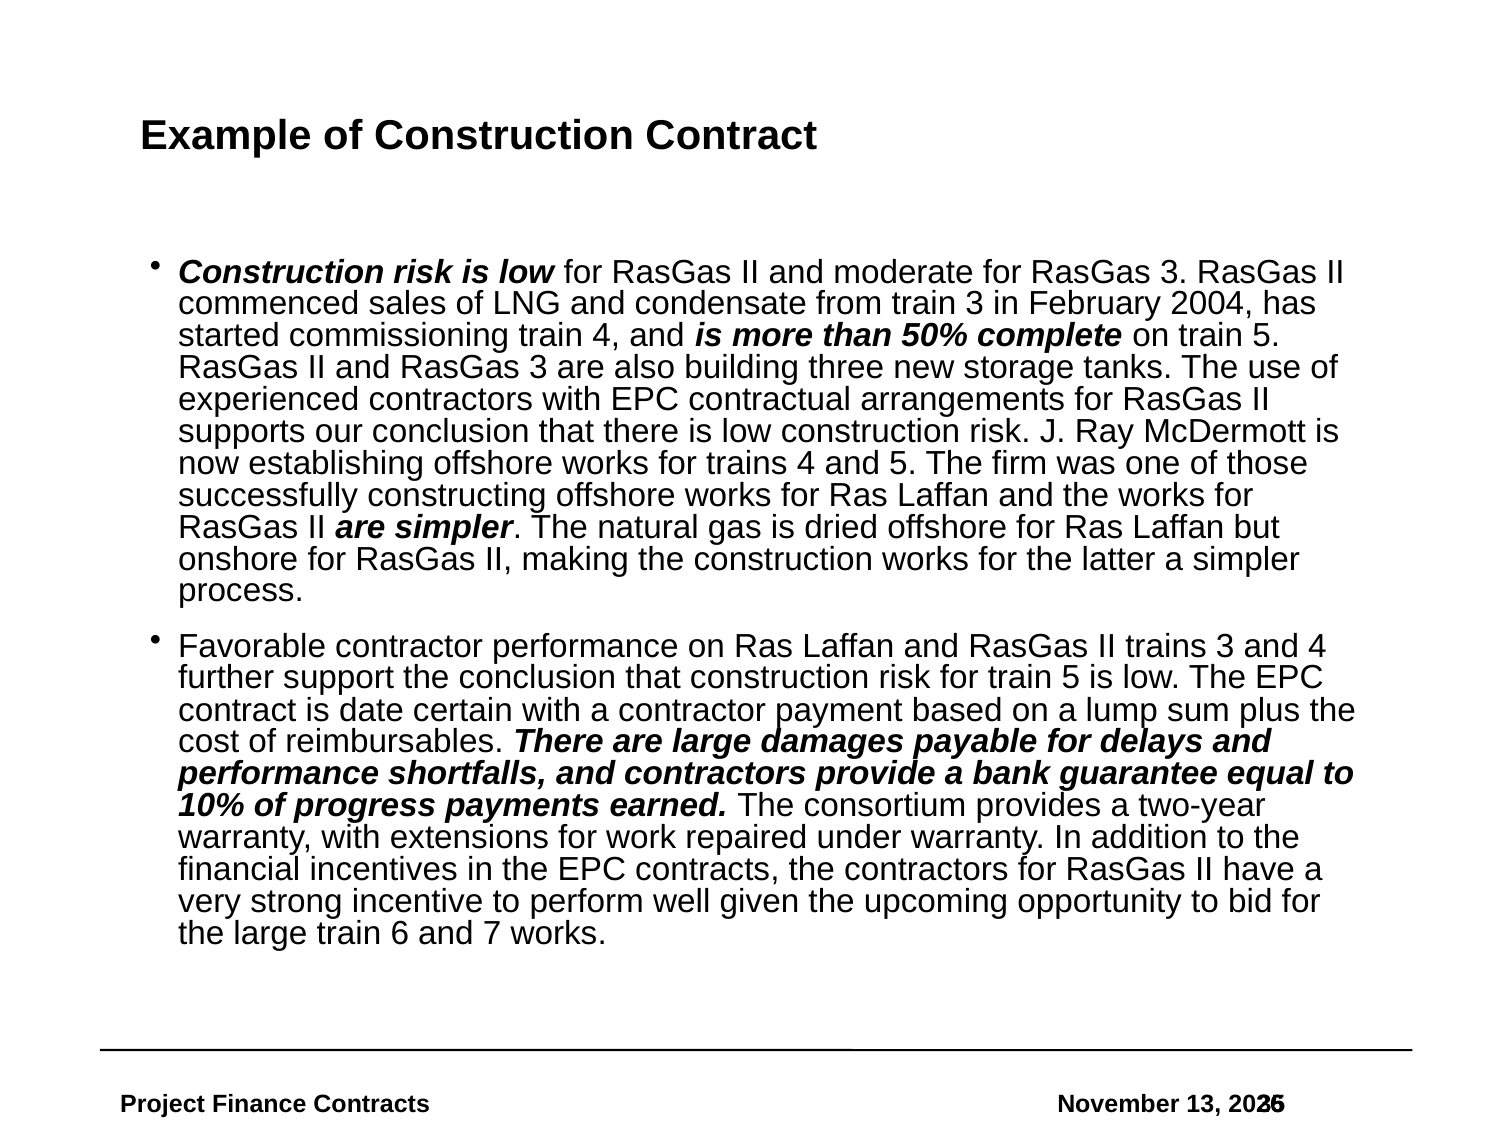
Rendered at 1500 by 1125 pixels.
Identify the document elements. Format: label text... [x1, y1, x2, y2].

title Example of Construction Contract [124, 99, 1288, 226]
list Construction risk is low for RasGas II and moderate for RasGas 3. RasGas II commenced sales of LNG and condensate from train 3 in February 2004, has started commissioning train 4, and is more than 50% complete on train 5. RasGas II and RasGas 3 are also building three new storage tanks. The use of experienced contractors with EPC contractual arrangements for RasGas II supports our conclusion that there is low construction risk. J. Ray McDermott is now establishing offshore works for trains 4 and 5. The firm was one of those successfully constructing offshore works for Ras Laffan and the works for RasGas II are simpler. The natural gas is dried offshore for Ras Laffan but onshore for RasGas II, making the construction works for the latter a simpler process. Favorable contractor performance on Ras Laffan and RasGas II trains 3 and 4 further support the conclusion that construction risk for train 5 is low. The EPC contract is date certain with a contractor payment based on a lump sum plus the cost of reimbursables. There are large damages payable for delays and performance shortfalls, and contractors provide a bank guarantee equal to 10% of progress payments earned. The consortium provides a two-year warranty, with extensions for work repaired under warranty. In addition to the financial incentives in the EPC contracts, the contractors for RasGas II have a very strong incentive to perform well given the upcoming opportunity to bid for the large train 6 and 7 works. [124, 249, 1376, 1001]
